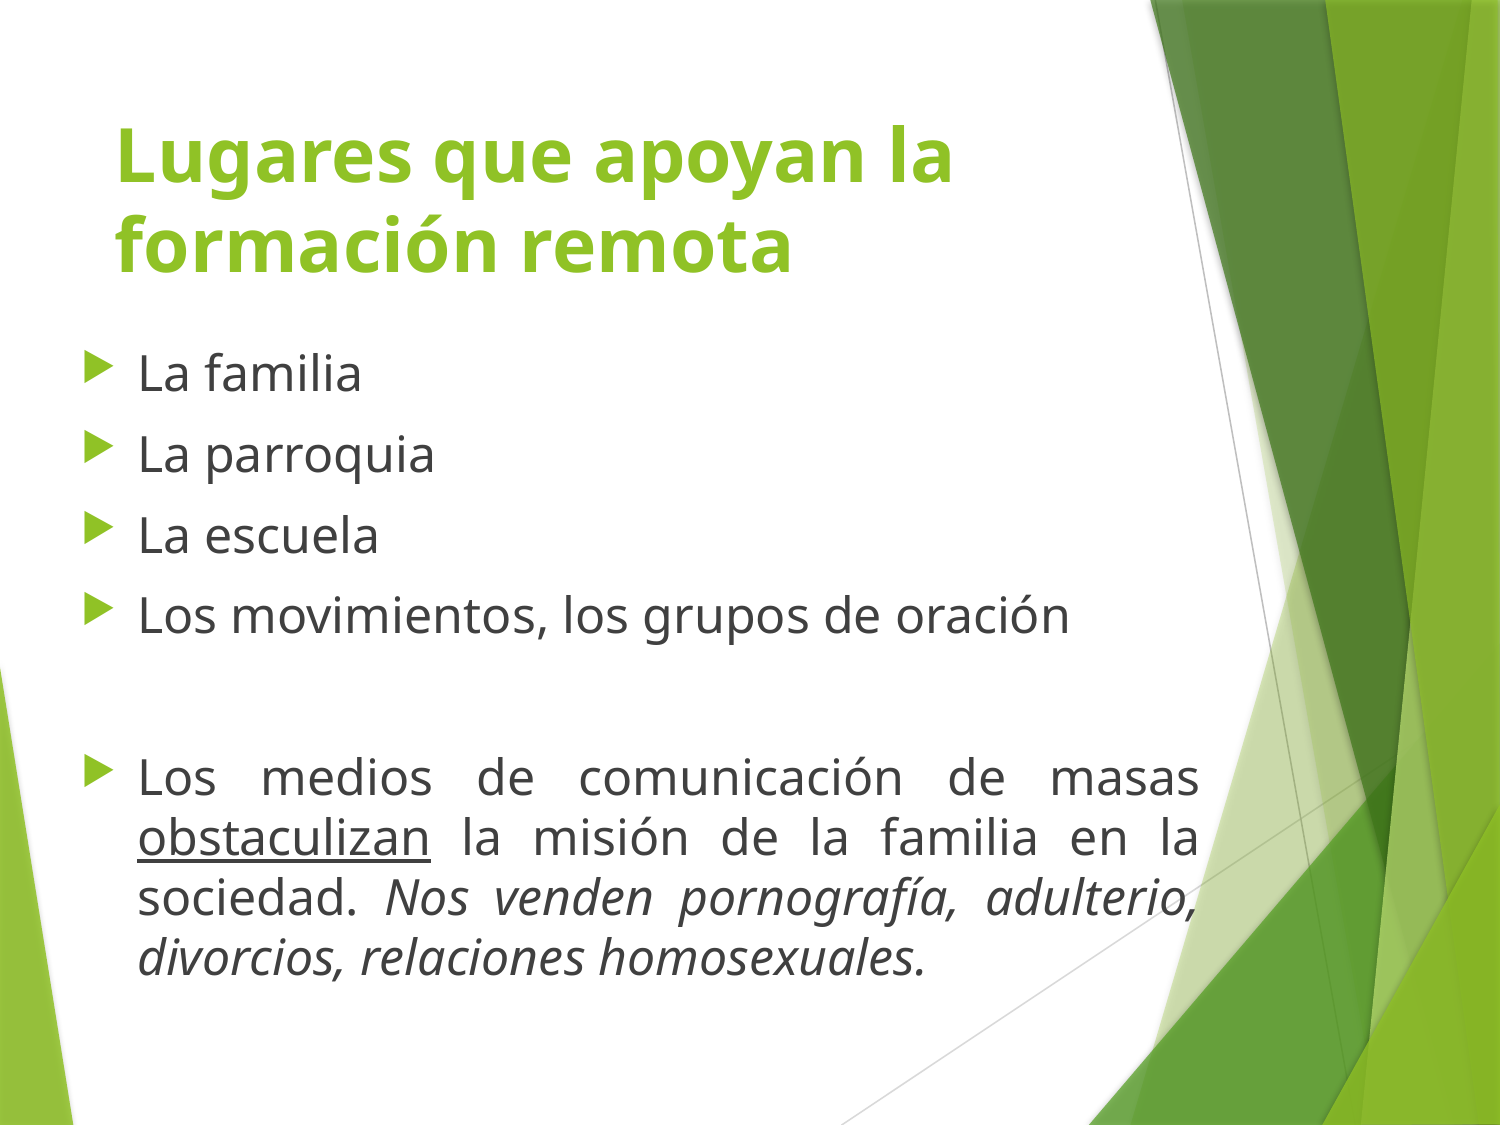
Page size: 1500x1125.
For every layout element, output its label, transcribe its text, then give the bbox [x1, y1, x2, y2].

list La familia La parroquia La escuela Los movimientos, los grupos de oración Los medios de comunicación de masas obstaculizan la misión de la familia en la sociedad. Nos venden pornografía, adulterio, divorcios, relaciones homosexuales. [65, 333, 1216, 1012]
title Lugares que apoyan la formación remota [99, 99, 1142, 317]
